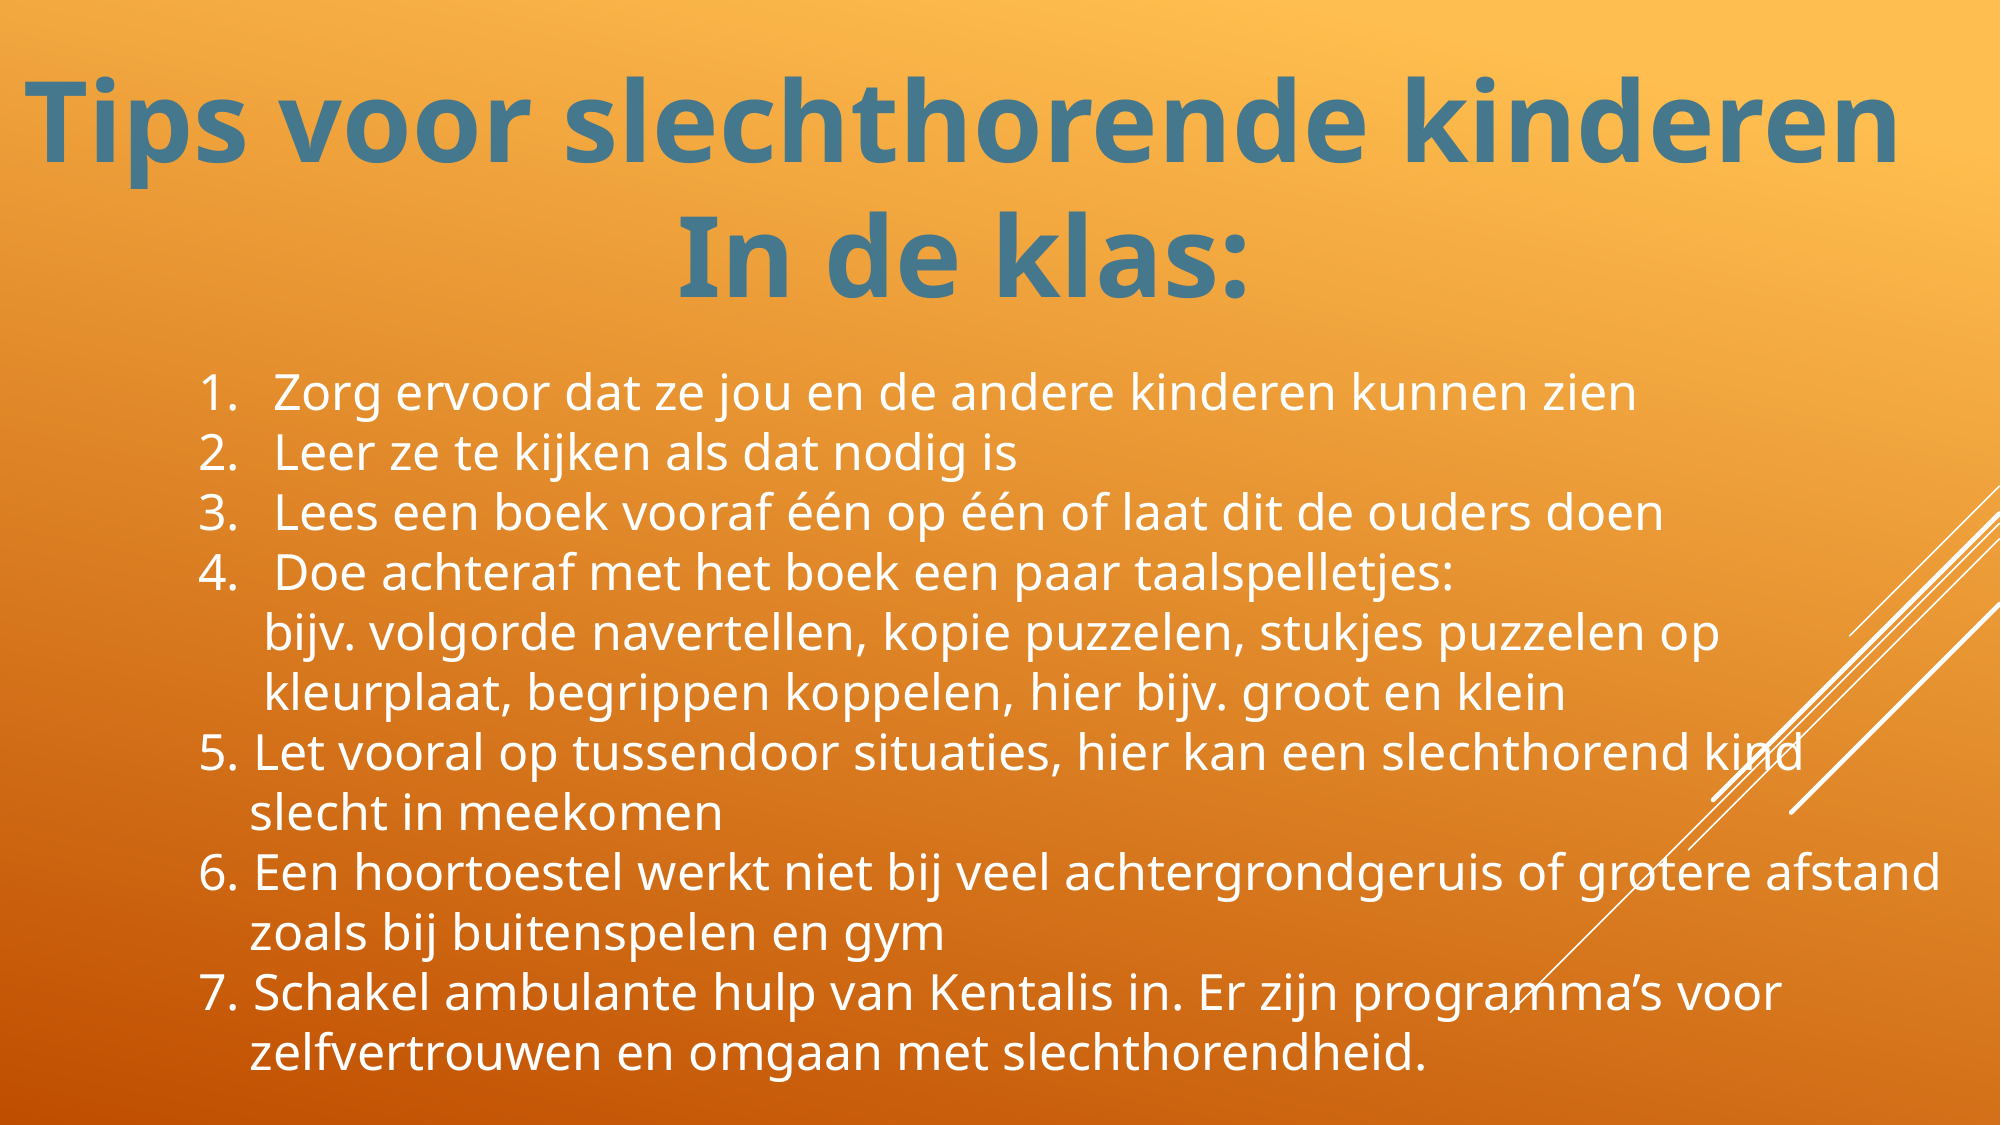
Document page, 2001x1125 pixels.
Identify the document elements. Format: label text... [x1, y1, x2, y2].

text_box Zorg ervoor dat ze jou en de andere kinderen kunnen zien Leer ze te kijken als dat nodig is Lees een boek vooraf één op één of laat dit de ouders doen Doe achteraf met het boek een paar taalspelletjes: bijv. volgorde navertellen, kopie puzzelen, stukjes puzzelen op kleurplaat, begrippen koppelen, hier bijv. groot en klein 5. Let vooral op tussendoor situaties, hier kan een slechthorend kind slecht in meekomen 6. Een hoortoestel werkt niet bij veel achtergrondgeruis of grotere afstand zoals bij buitenspelen en gym 7. Schakel ambulante hulp van Kentalis in. Er zijn programma’s voor zelfvertrouwen en omgaan met slechthorendheid. [183, 353, 1959, 1125]
text_box Tips voor slechthorende kinderen In de klas: [8, 42, 1921, 358]
